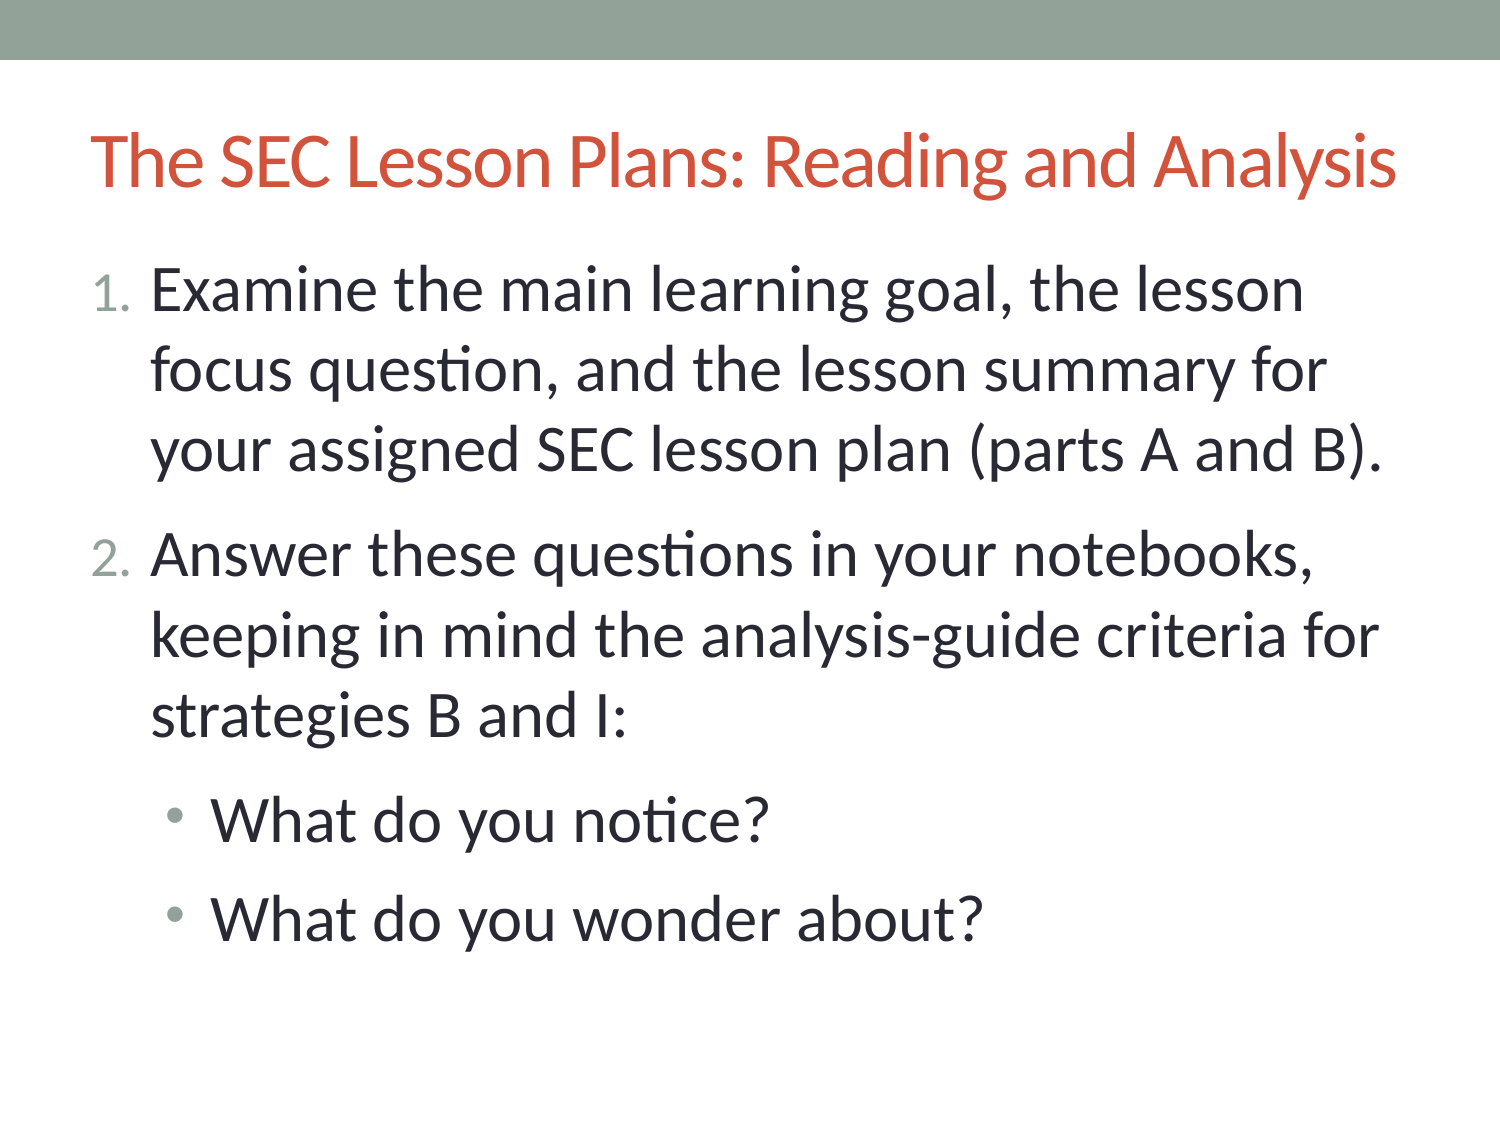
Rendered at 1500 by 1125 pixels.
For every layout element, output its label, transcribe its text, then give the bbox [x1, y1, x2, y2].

list Examine the main learning goal, the lesson focus question, and the lesson summary for your assigned SEC lesson plan (parts A and B). Answer these questions in your notebooks, keeping in mind the analysis-guide criteria for strategies B and I: What do you notice? What do you wonder about? [75, 238, 1425, 1038]
text_box The SEC Lesson Plans: Reading and Analysis [75, 74, 1450, 238]
